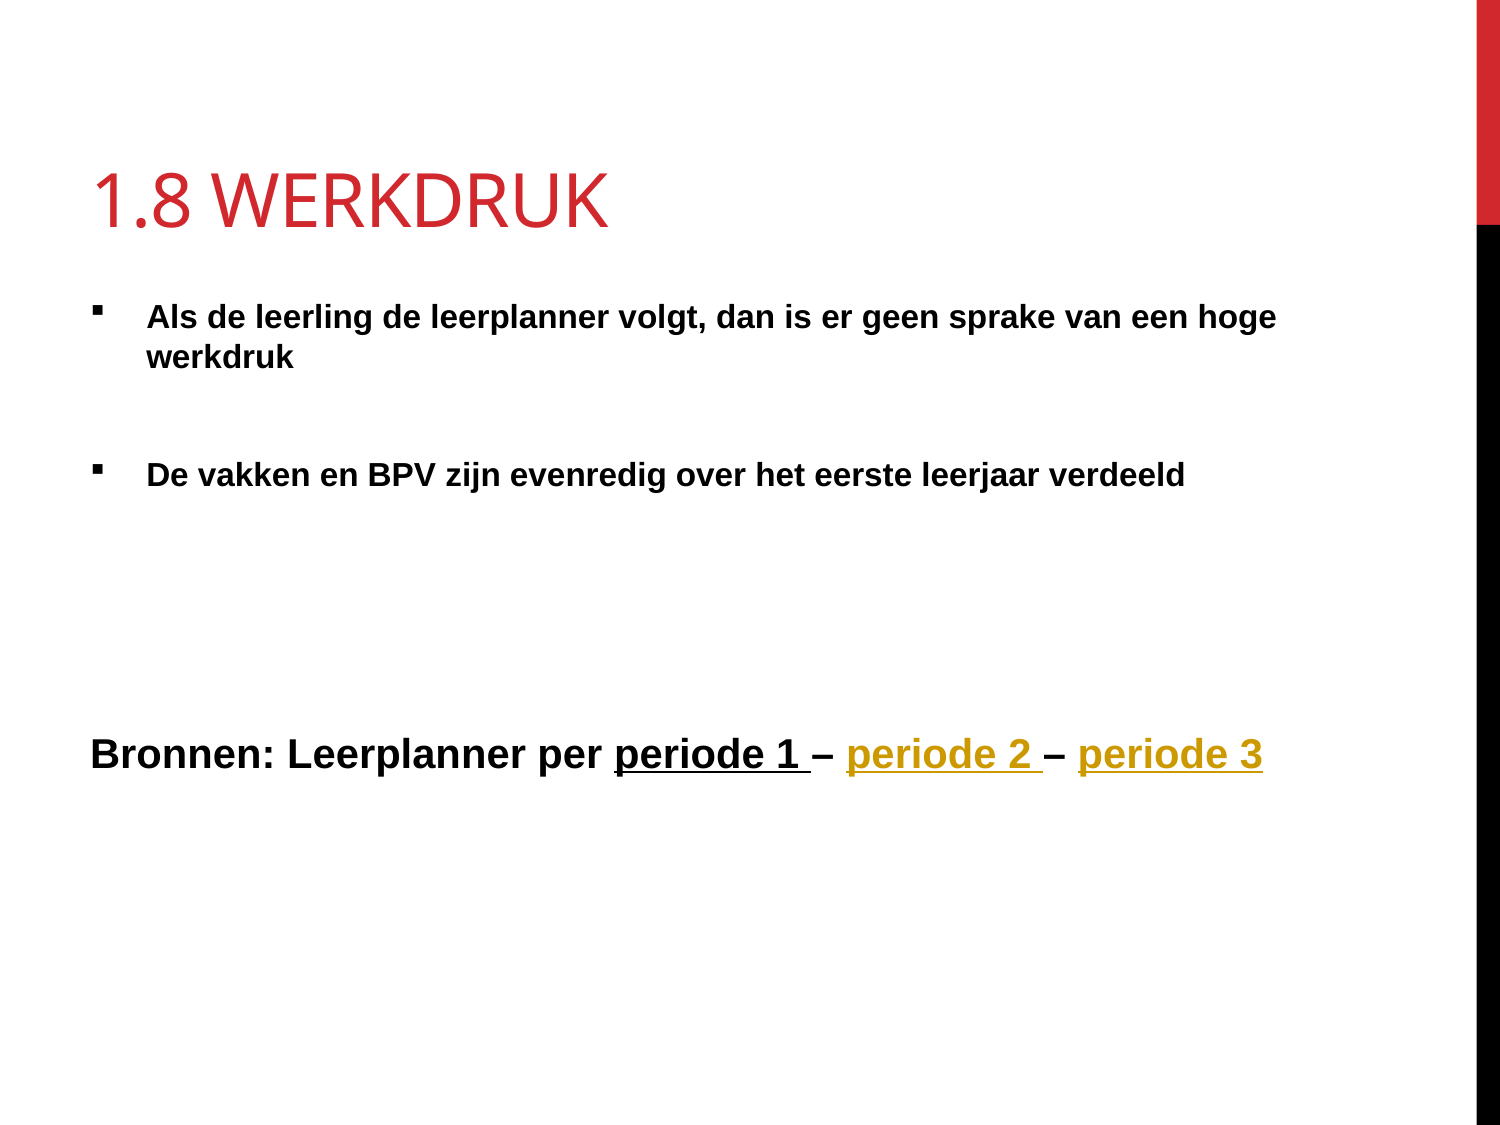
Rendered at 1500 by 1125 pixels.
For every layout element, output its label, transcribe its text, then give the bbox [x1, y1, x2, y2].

list Als de leerling de leerplanner volgt, dan is er geen sprake van een hoge werkdruk De vakken en BPV zijn evenredig over het eerste leerjaar verdeeld Bronnen: Leerplanner per periode 1 – periode 2 – periode 3 [75, 287, 1325, 1005]
title 1.8 werkdruk [75, 25, 1025, 250]
